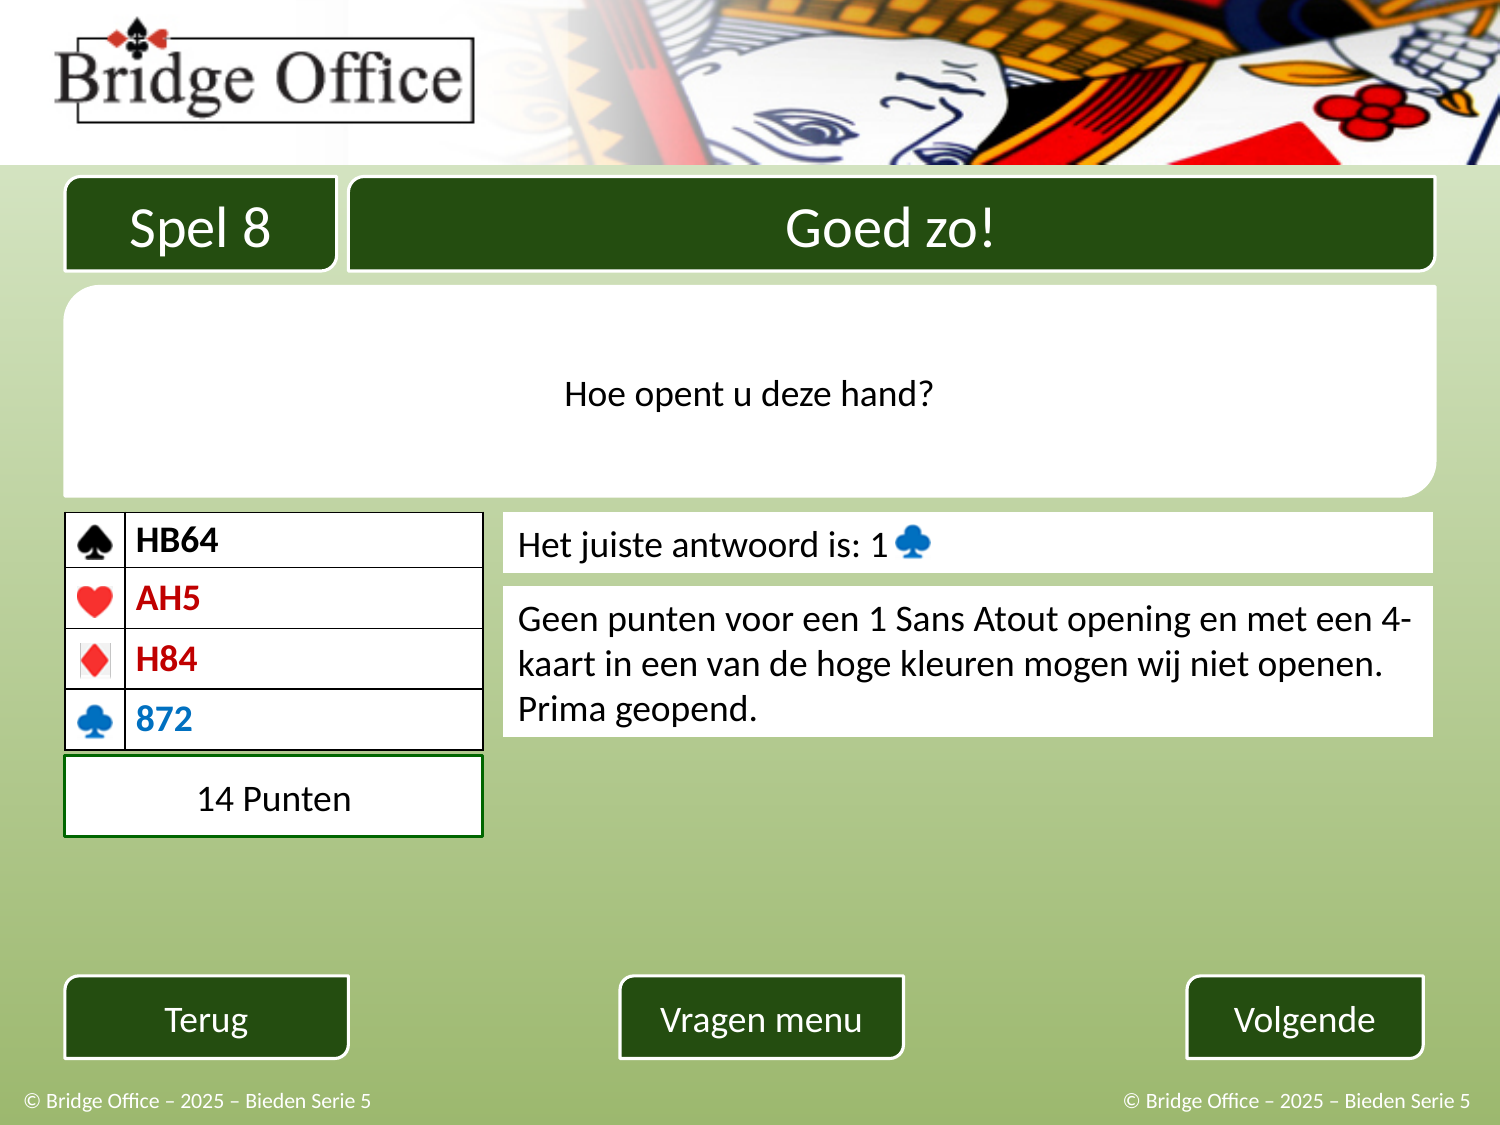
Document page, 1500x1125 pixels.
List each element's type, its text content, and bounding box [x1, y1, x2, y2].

text_box Spel 8 [63, 179, 339, 273]
text_box Vragen menu [618, 974, 906, 1061]
text_box Geen punten voor een 1 Sans Atout opening en met een 4-kaart in een van de hoge kleuren mogen wij niet openen. Prima geopend. [503, 586, 1433, 737]
table_cell H84 [126, 629, 482, 688]
text_box Goed zo! [346, 179, 1437, 273]
picture [77, 585, 113, 618]
table_header [66, 513, 124, 567]
picture [0, 0, 1500, 166]
text_box © Bridge Office – 2025 – Bieden Serie 5 [1107, 1079, 1500, 1121]
text_box Hoe opent u deze hand? [63, 284, 1437, 498]
table_cell [66, 690, 124, 749]
text_box Volgende [1185, 974, 1425, 1061]
picture [77, 703, 113, 740]
table_cell 872 [126, 690, 482, 749]
table_cell [66, 568, 124, 628]
table_cell [66, 629, 124, 688]
table_cell AH5 [126, 568, 482, 628]
text_box 14 Punten [63, 754, 484, 838]
picture [895, 524, 932, 561]
table_header HB64 [126, 513, 482, 567]
text_box © Bridge Office – 2025 – Bieden Serie 5 [8, 1079, 393, 1121]
picture [77, 524, 113, 561]
text_box Terug [63, 974, 350, 1061]
picture [77, 643, 113, 679]
text_box Het juiste antwoord is: 1 [503, 512, 1433, 573]
